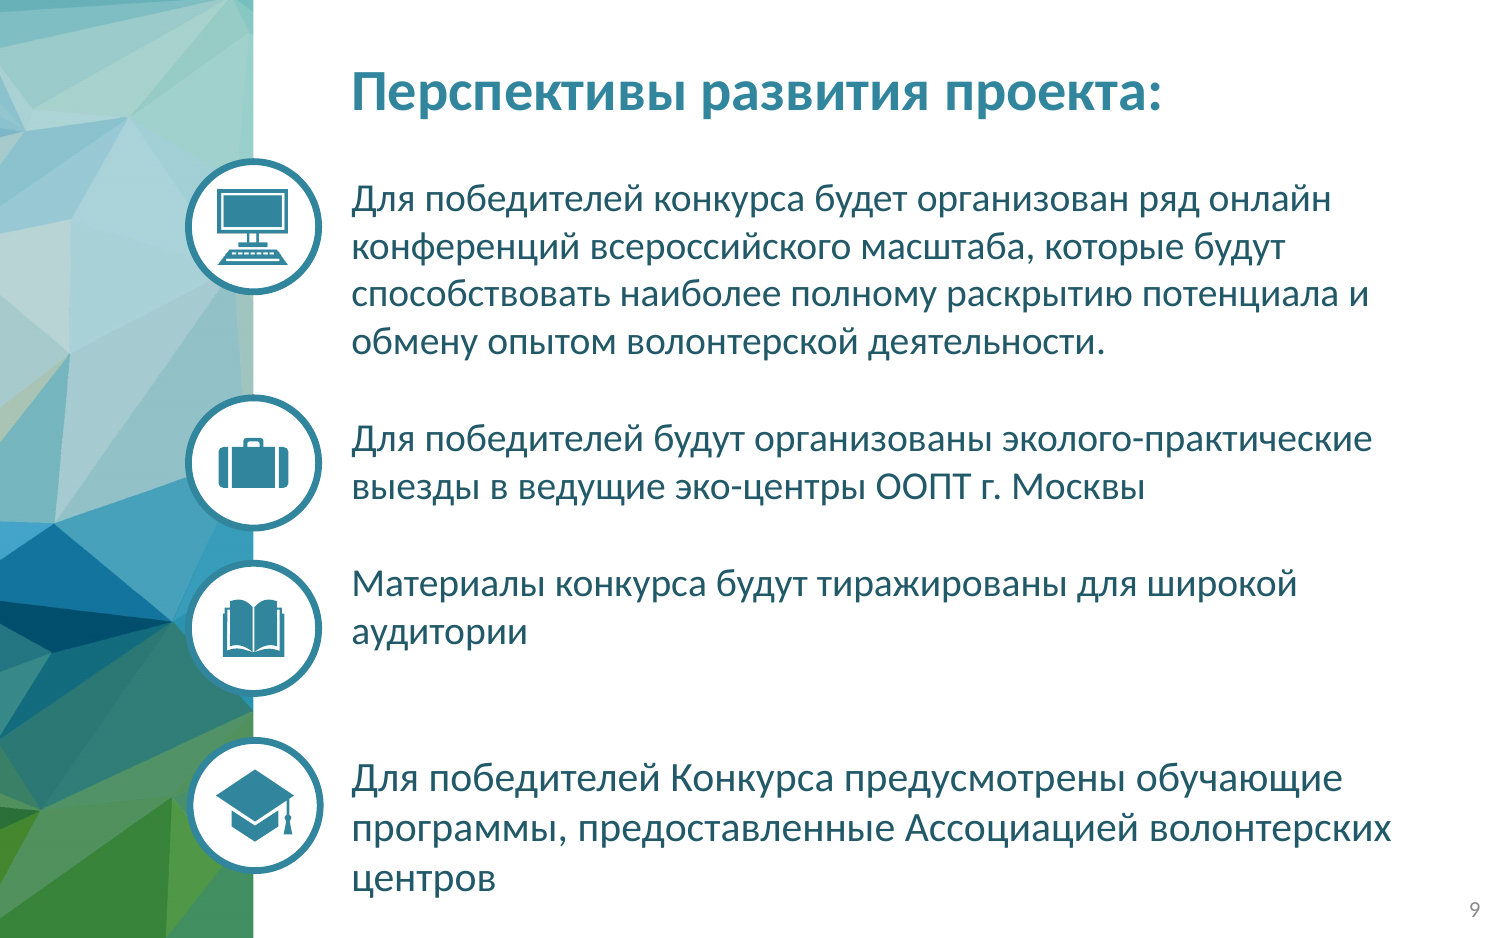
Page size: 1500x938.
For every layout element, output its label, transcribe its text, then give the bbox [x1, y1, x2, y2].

text_box Перспективы развития проекта: Для победителей конкурса будет организован ряд онлайн конференций всероссийского масштаба, которые будут способствовать наиболее полному раскрытию потенциала и обмену опытом волонтерской деятельности. Для победителей будут организованы эколого-практические выезды в ведущие эко-центры ООПТ г. Москвы Материалы конкурса будут тиражированы для широкой аудитории Для победителей Конкурса предусмотрены обучающие программы, предоставленные Ассоциацией волонтерских центров [336, 45, 1471, 938]
text_box [258, 768, 297, 843]
text_box [258, 435, 291, 491]
text_box [258, 159, 321, 294]
text_box [258, 597, 287, 660]
text_box [258, 395, 321, 531]
text_box [258, 738, 323, 873]
slide_number 9 [1144, 883, 1495, 934]
text_box [258, 561, 321, 696]
picture [0, 0, 289, 938]
